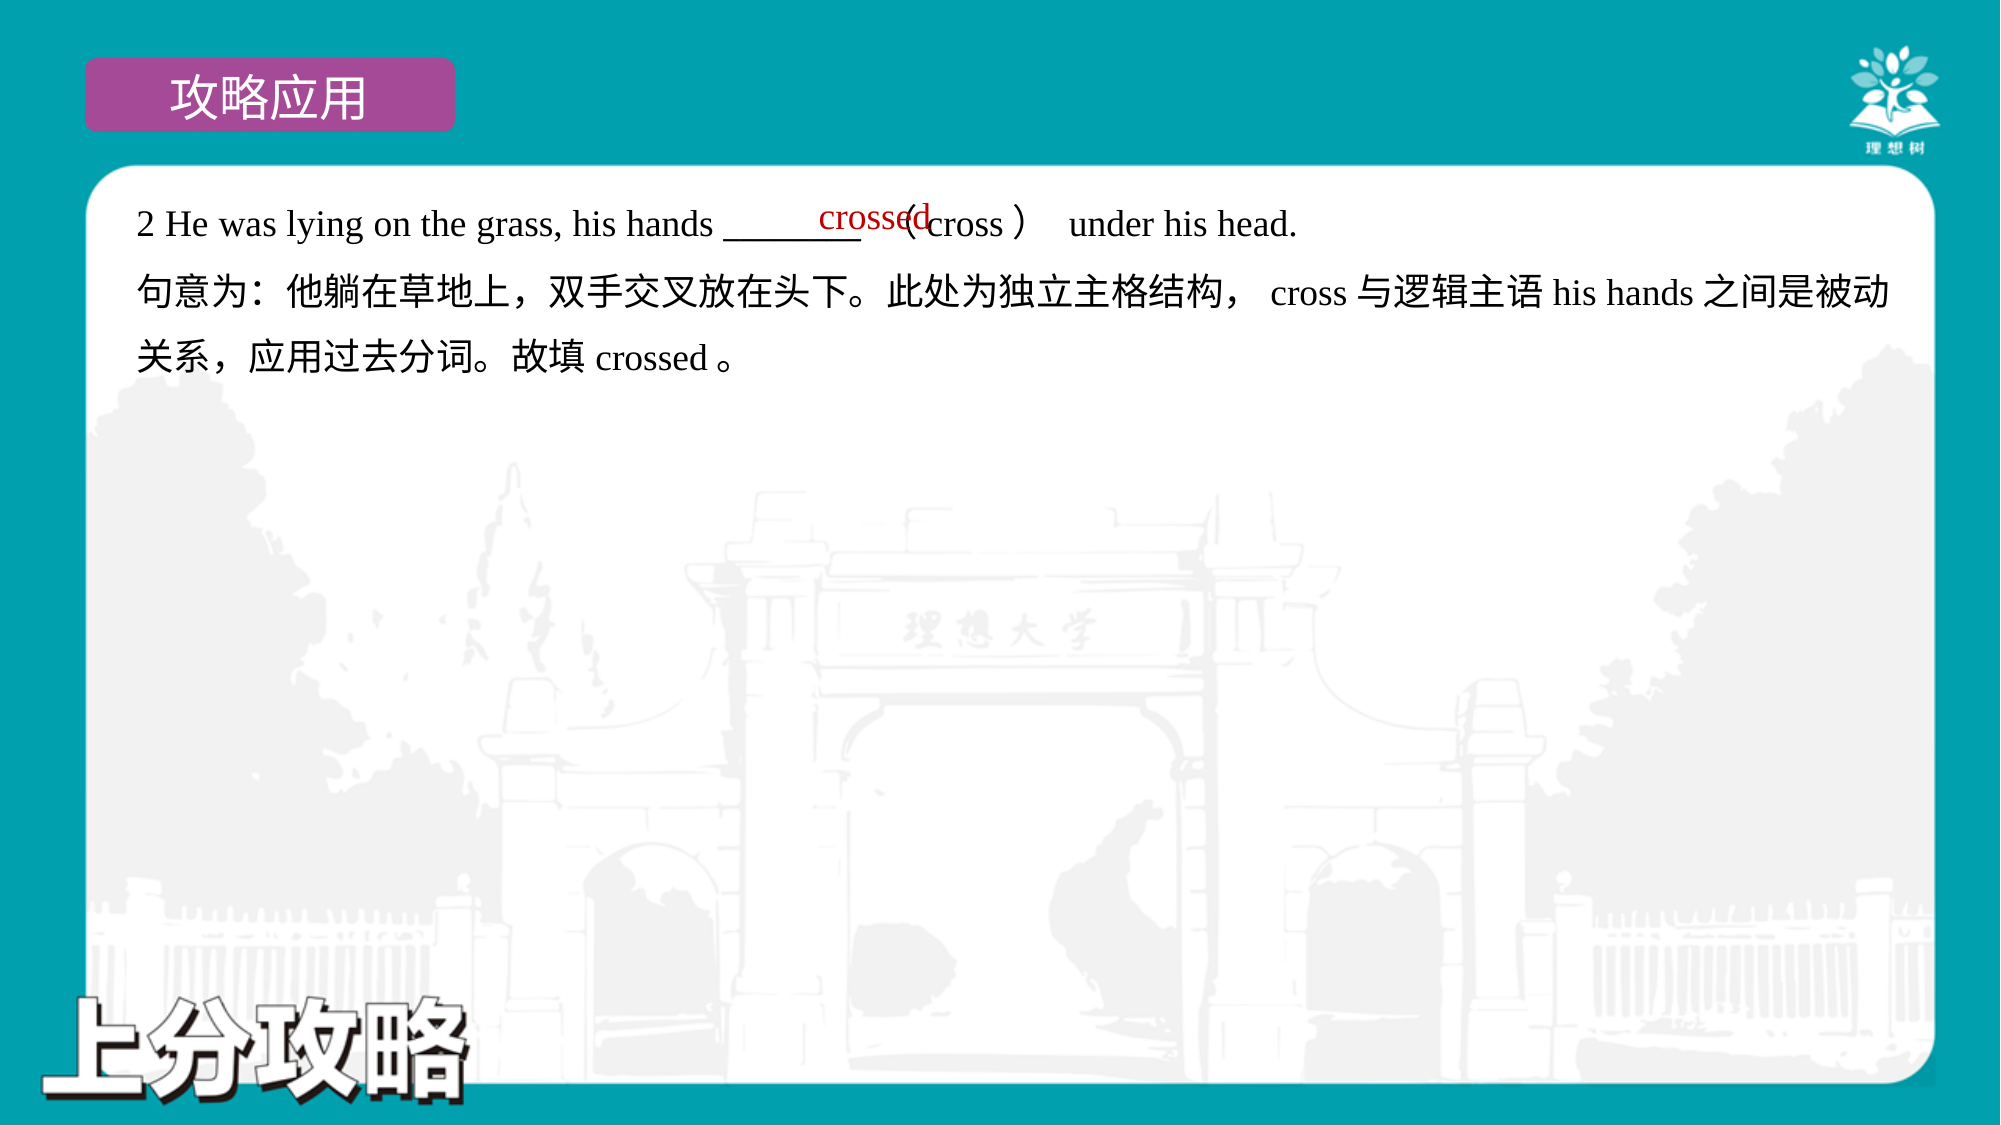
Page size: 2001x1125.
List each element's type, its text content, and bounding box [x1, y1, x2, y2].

picture [0, 0, 2000, 1125]
text_box 2 He was lying on the grass, his hands ________ （cross） under his head. [136, 176, 1865, 237]
text_box crossed [805, 170, 945, 230]
text_box 句意为：他躺在草地上，双手交叉放在头下。此处为独立主格结构，cross与逻辑主语his hands之间是被动 关系，应用过去分词。故填crossed。 [136, 244, 1865, 371]
